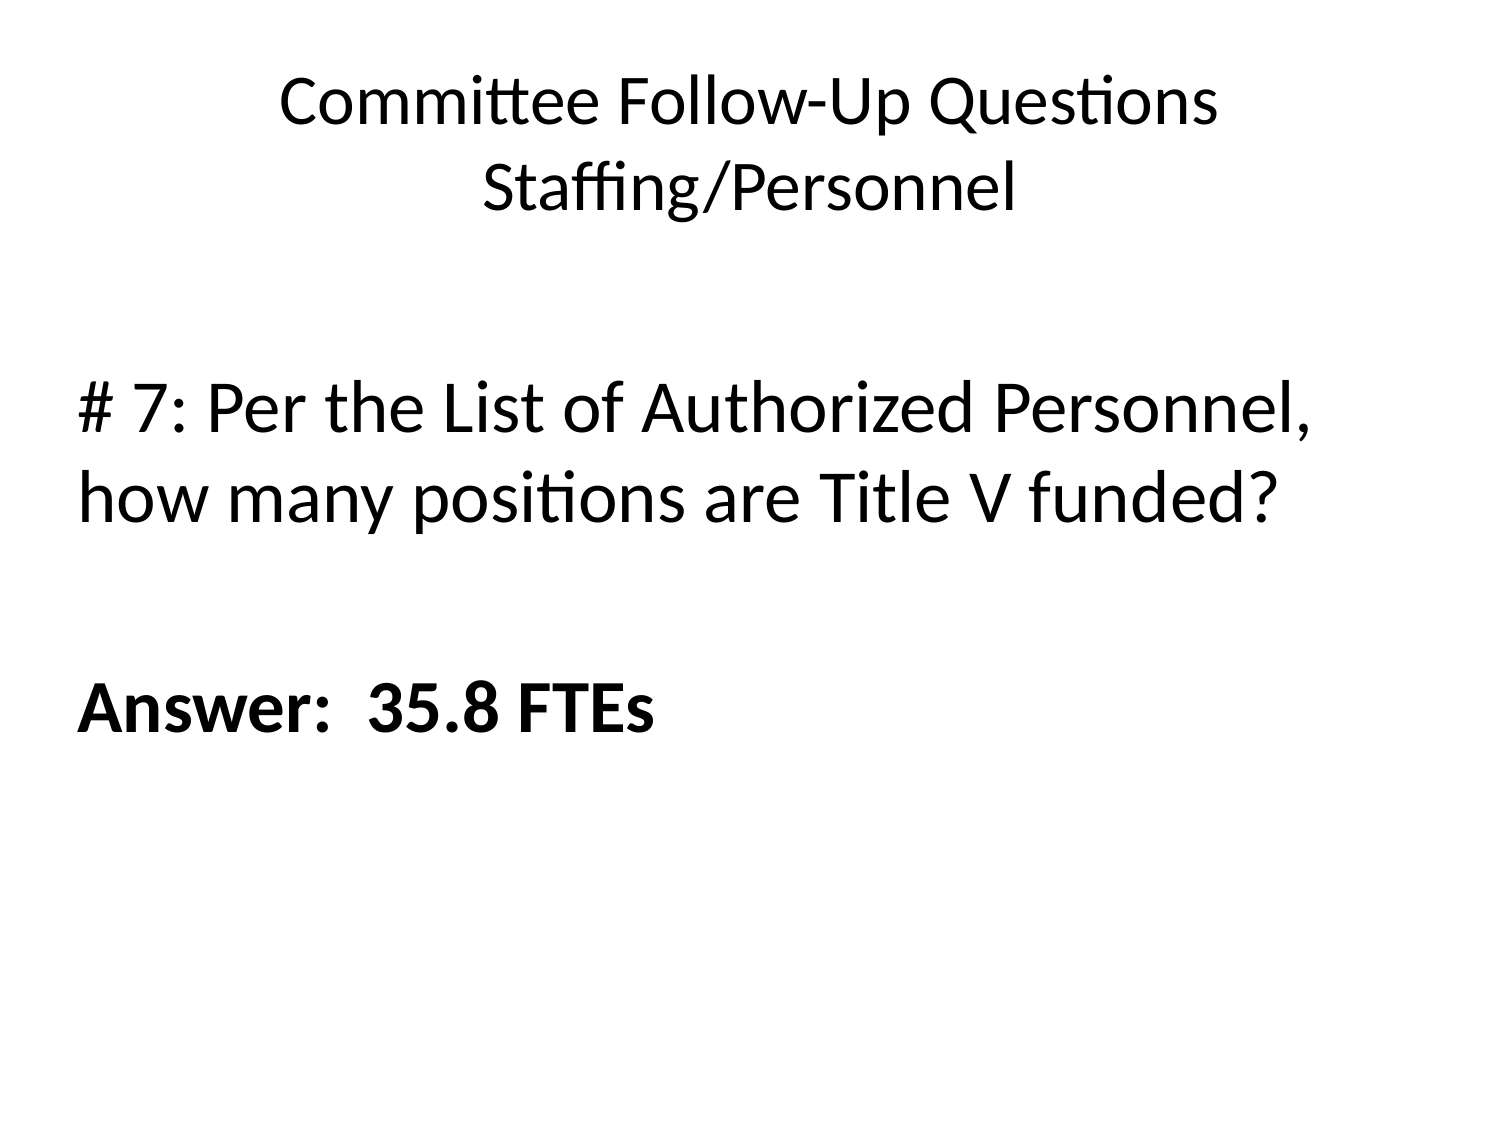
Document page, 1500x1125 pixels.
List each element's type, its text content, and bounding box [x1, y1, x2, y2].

title Committee Follow-Up Questions Staffing/Personnel [75, 45, 1425, 233]
list # 7: Per the List of Authorized Personnel, how many positions are Title V funded? Answer: 35.8 FTEs [62, 350, 1475, 1093]
